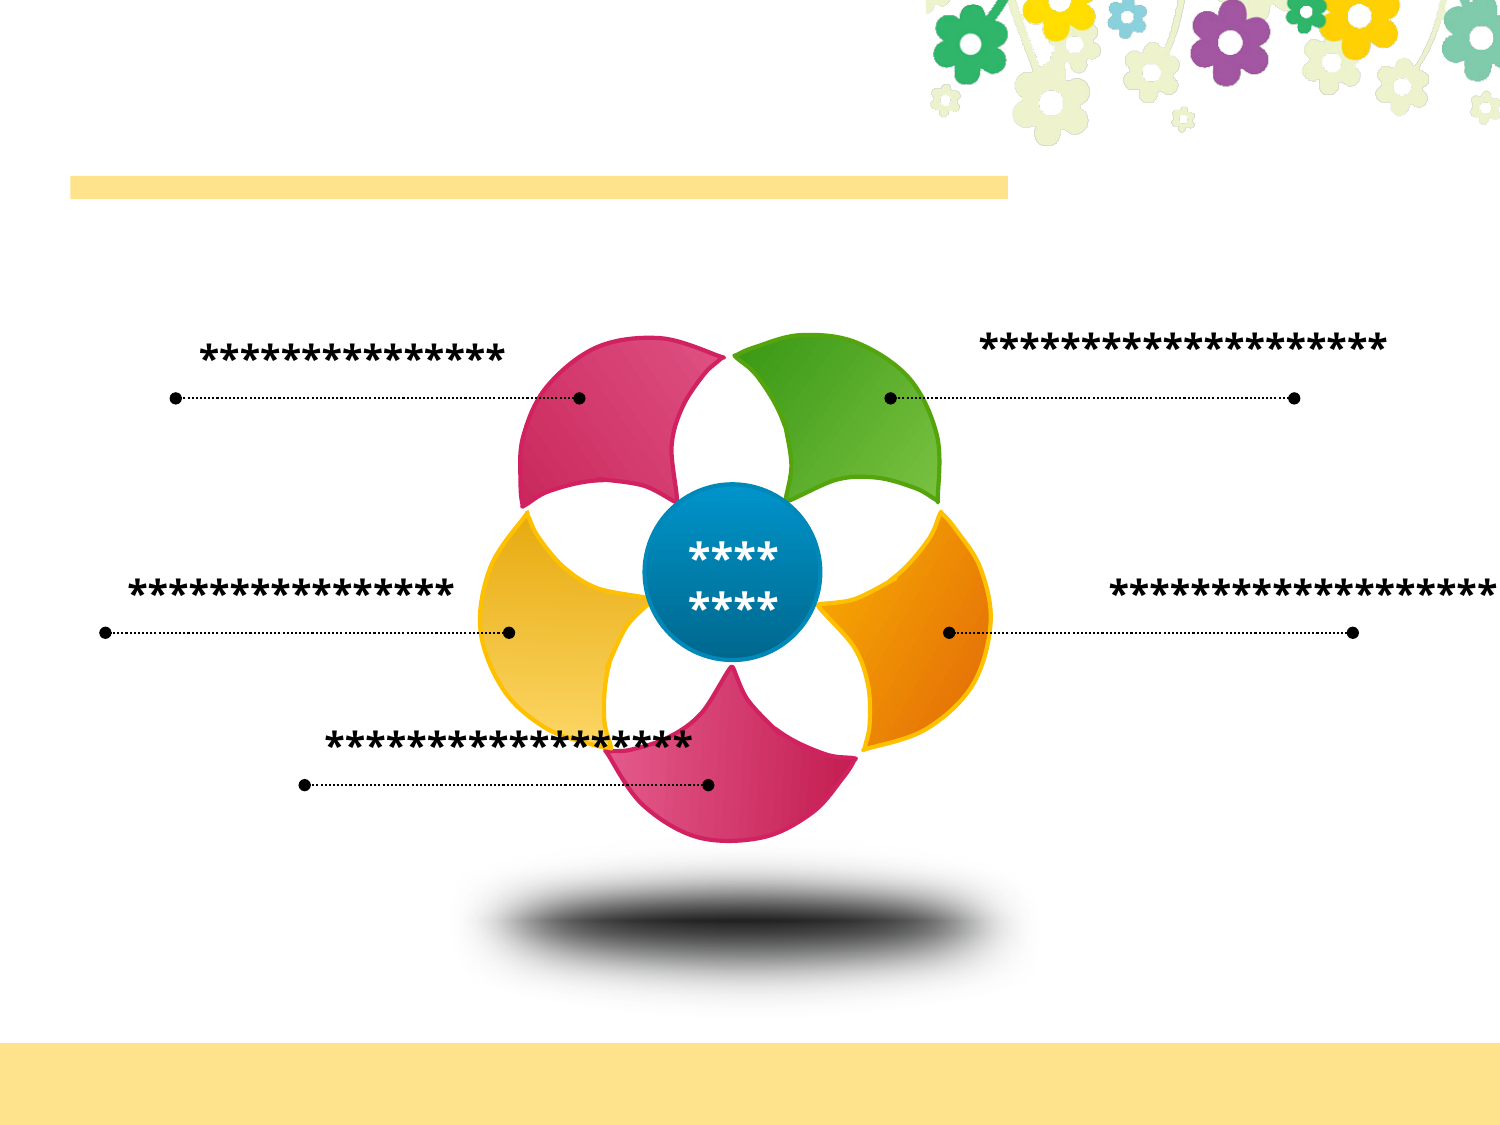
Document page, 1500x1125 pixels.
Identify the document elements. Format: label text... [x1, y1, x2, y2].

text_box [642, 482, 823, 637]
text_box [816, 509, 993, 753]
text_box ******************** [963, 316, 1404, 377]
text_box ******************* [1093, 562, 1500, 623]
text_box [732, 332, 942, 505]
text_box **************** [112, 562, 470, 623]
text_box ******** [669, 524, 797, 640]
text_box *************** [183, 328, 521, 388]
text_box [477, 510, 649, 714]
text_box [617, 664, 858, 844]
text_box [673, 640, 792, 663]
text_box ****************** [309, 714, 709, 775]
text_box [518, 335, 727, 509]
picture [925, 0, 1500, 164]
